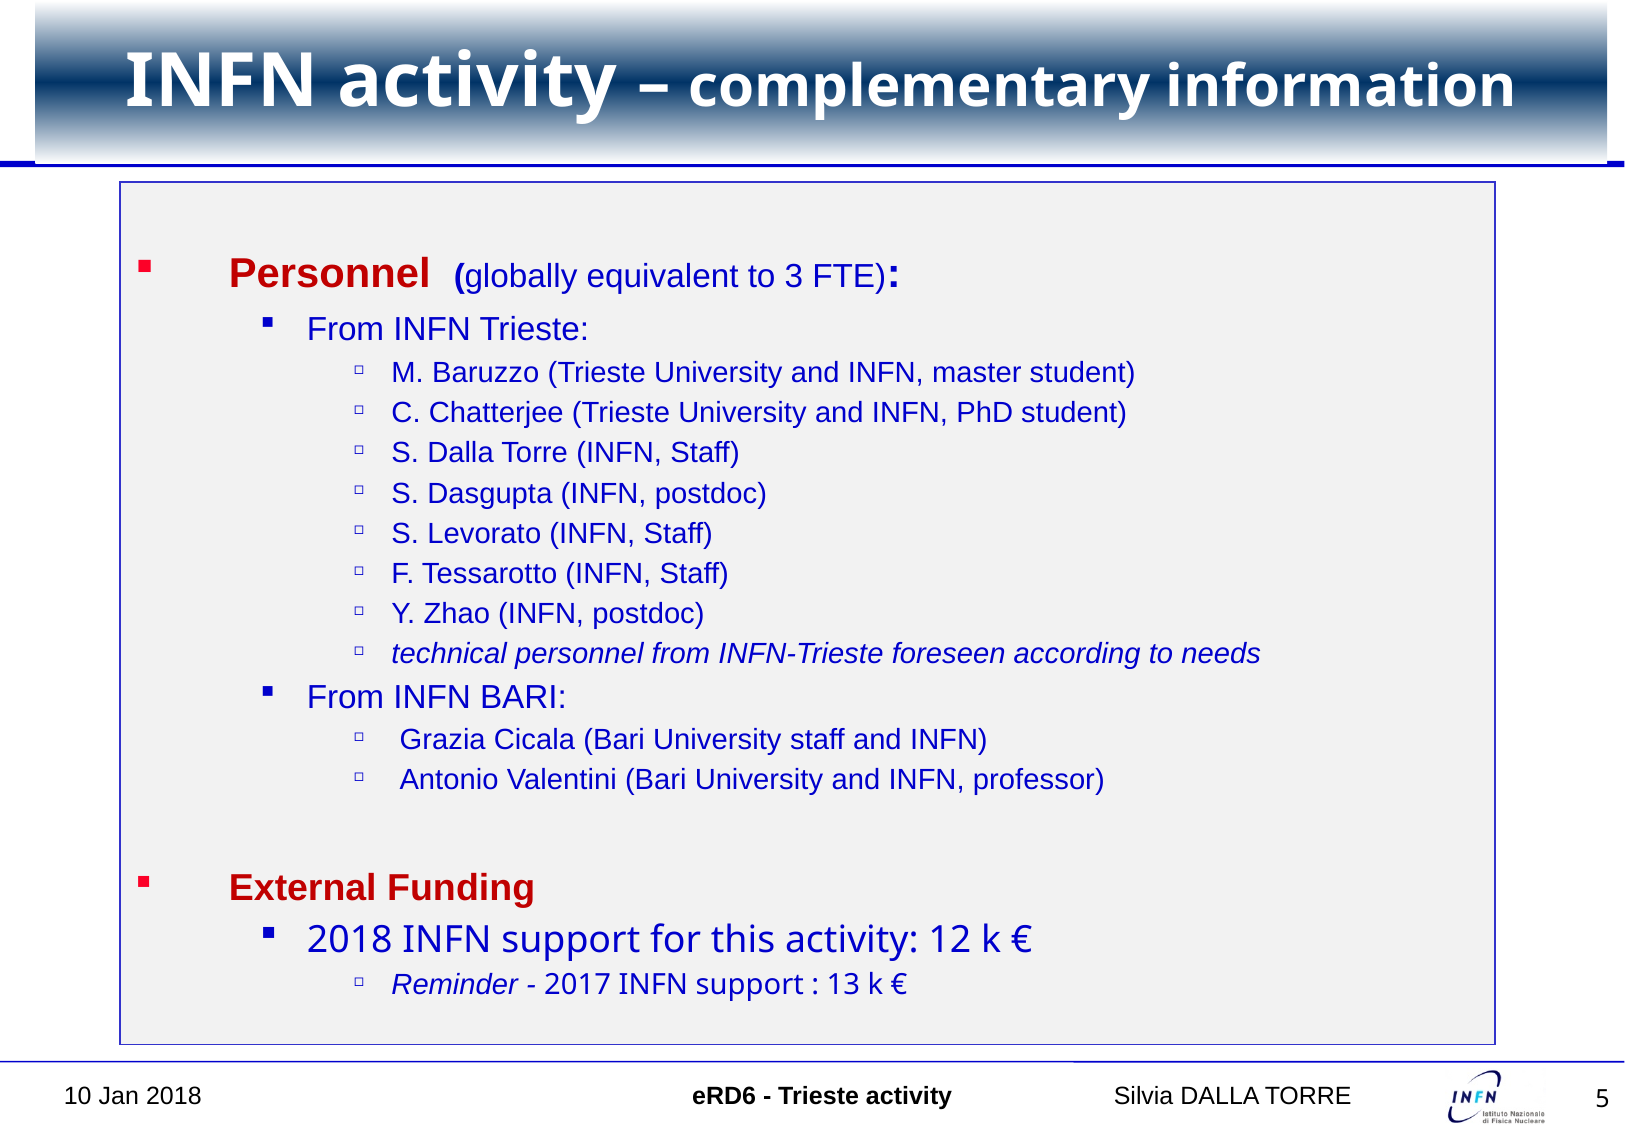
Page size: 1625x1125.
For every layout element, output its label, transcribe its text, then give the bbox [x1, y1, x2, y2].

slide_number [48, 1095, 1431, 1125]
title INFN activity – complementary information [35, 1, 1608, 164]
picture [1445, 1068, 1546, 1125]
list Personnel (globally equivalent to 3 FTE): From INFN Trieste: M. Baruzzo (Trieste University and INFN, master student) C. Chatterjee (Trieste University and INFN, PhD student) S. Dalla Torre (INFN, Staff) S. Dasgupta (INFN, postdoc) S. Levorato (INFN, Staff) F. Tessarotto (INFN, Staff) Y. Zhao (INFN, postdoc) technical personnel from INFN-Trieste foreseen according to needs From INFN BARI: Grazia Cicala (Bari University staff and INFN) Antonio Valentini (Bari University and INFN, professor) External Funding 2018 INFN support for this activity: 12 k € Reminder - 2017 INFN support : 13 k € [119, 181, 1496, 1045]
